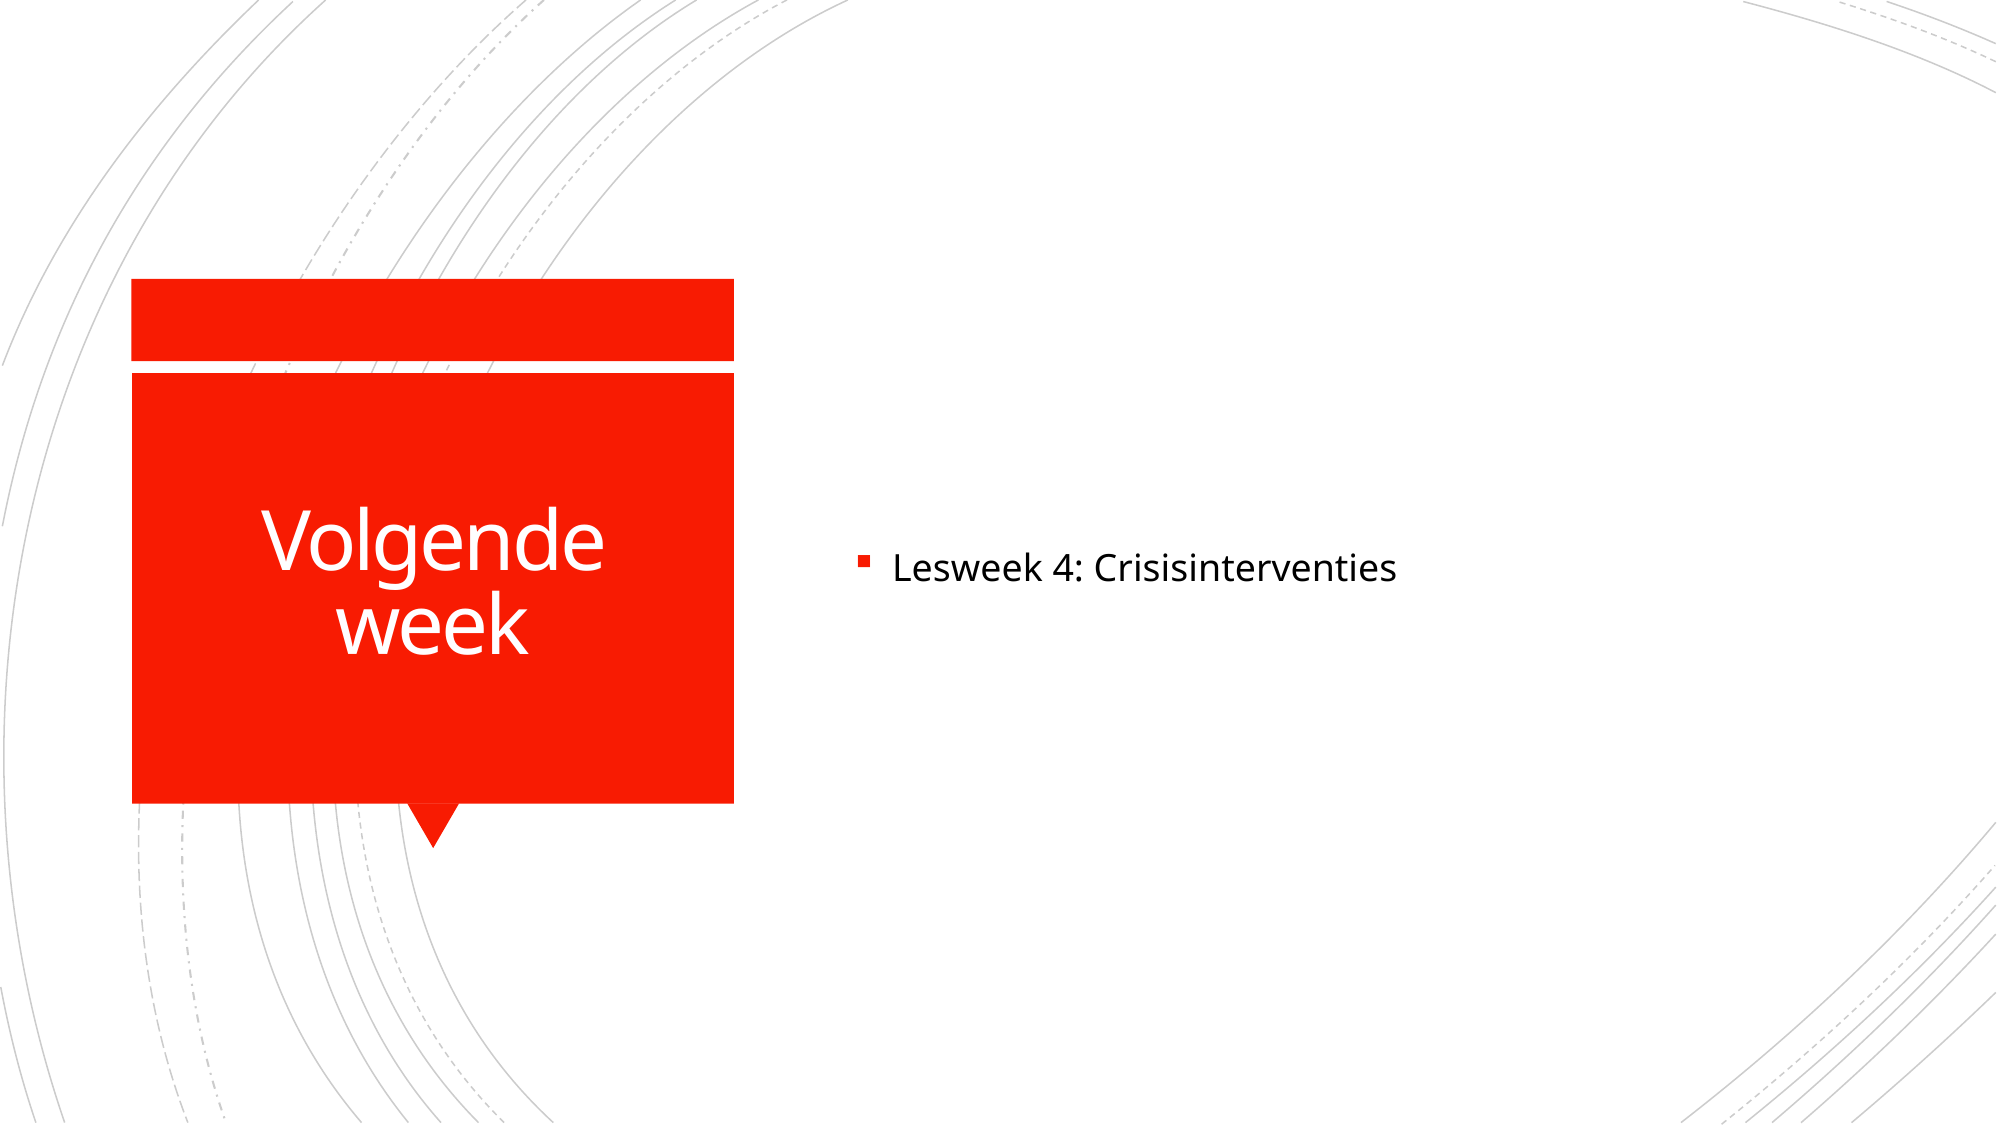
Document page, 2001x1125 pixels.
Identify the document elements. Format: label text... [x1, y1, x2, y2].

list Lesweek 4: Crisisinterventies [839, 131, 1871, 993]
title Volgende week [145, 385, 720, 789]
